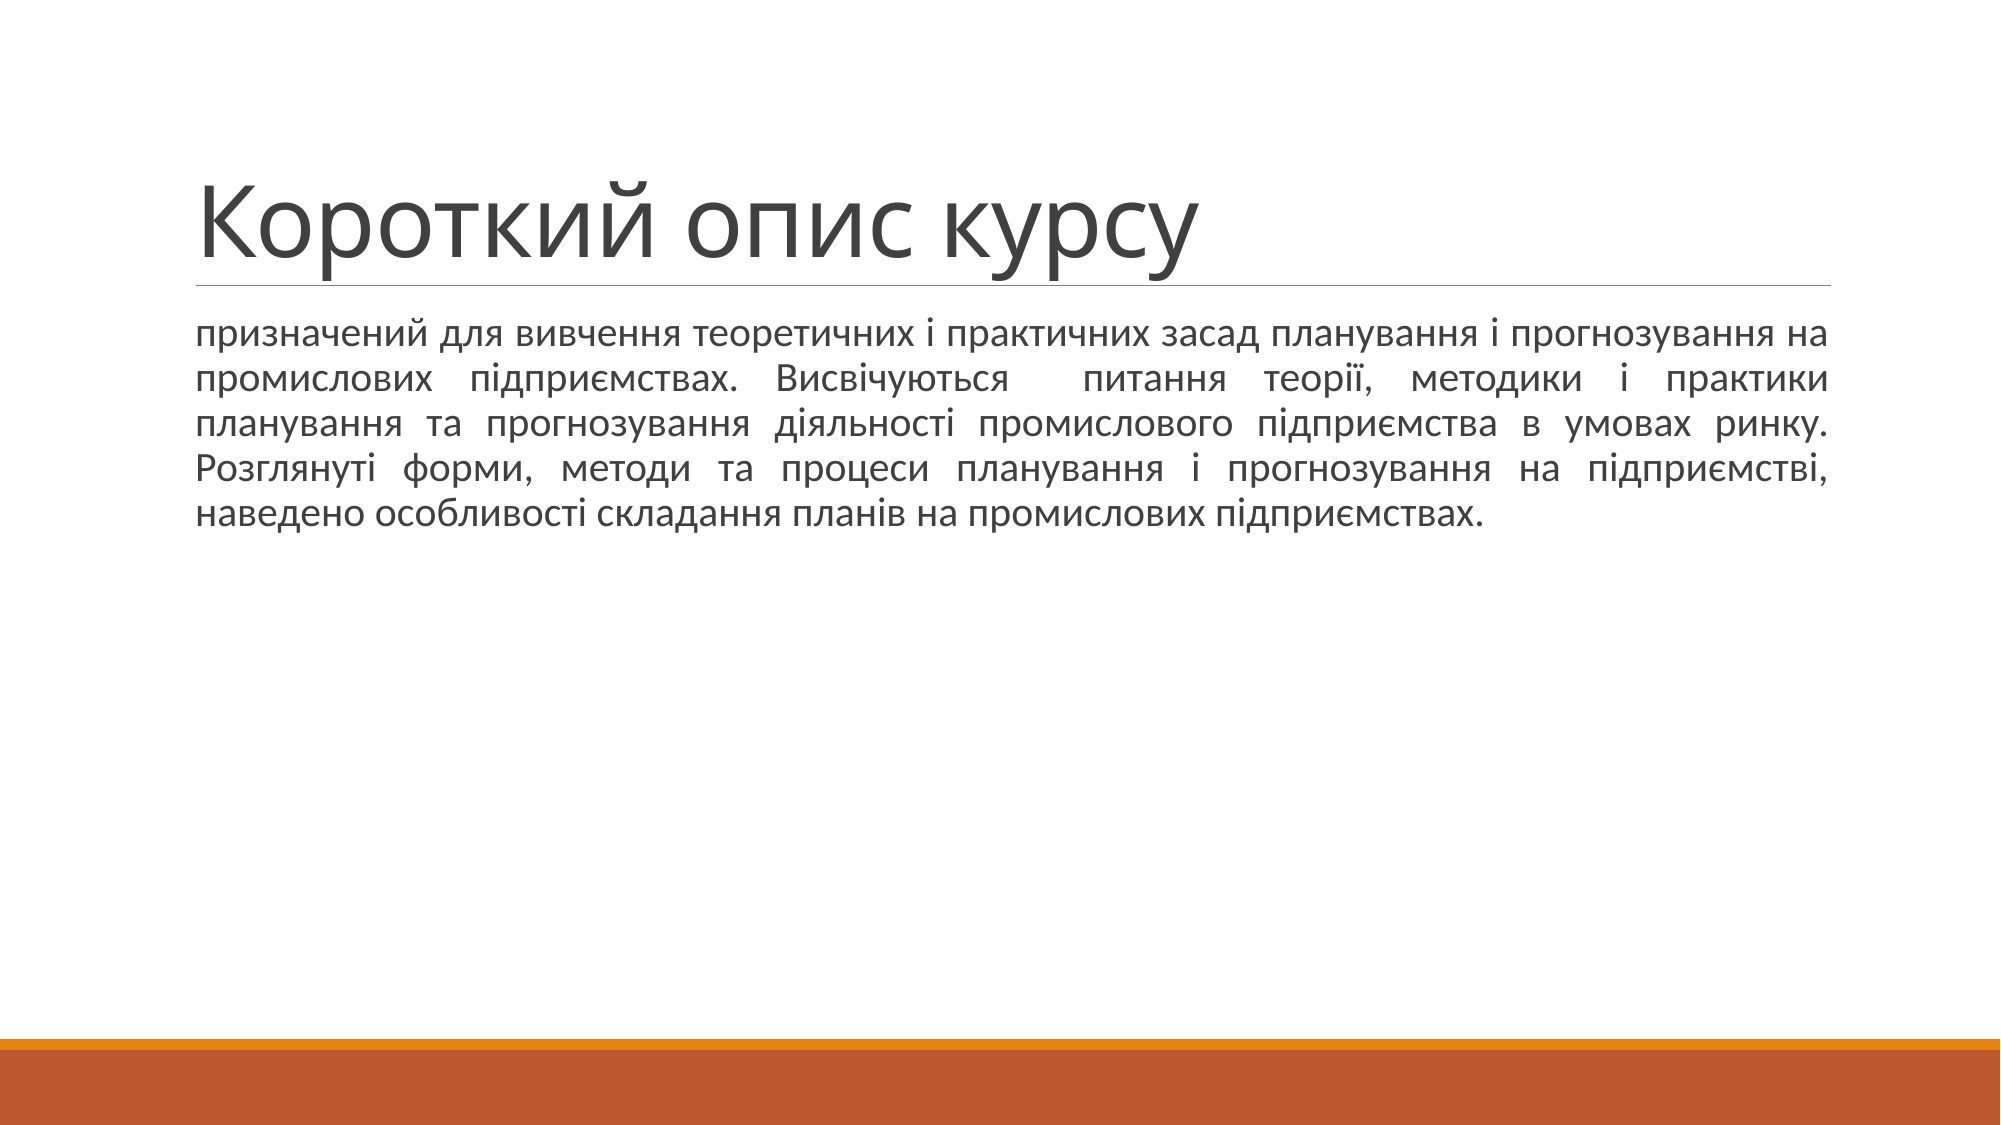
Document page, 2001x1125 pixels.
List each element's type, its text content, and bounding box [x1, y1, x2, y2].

list призначений для вивчення теоретичних і практичних засад планування і прогнозування на промислових підприємствах. Висвічуються питання теорії, методики і практики планування та прогнозування діяльності промислового підприємства в умовах ринку. Розглянуті форми, методи та процеси планування і прогнозування на підприємстві, наведено особливості складання планів на промислових підприємствах. [180, 302, 1830, 963]
title Короткий опис курсу [180, 47, 1830, 285]
